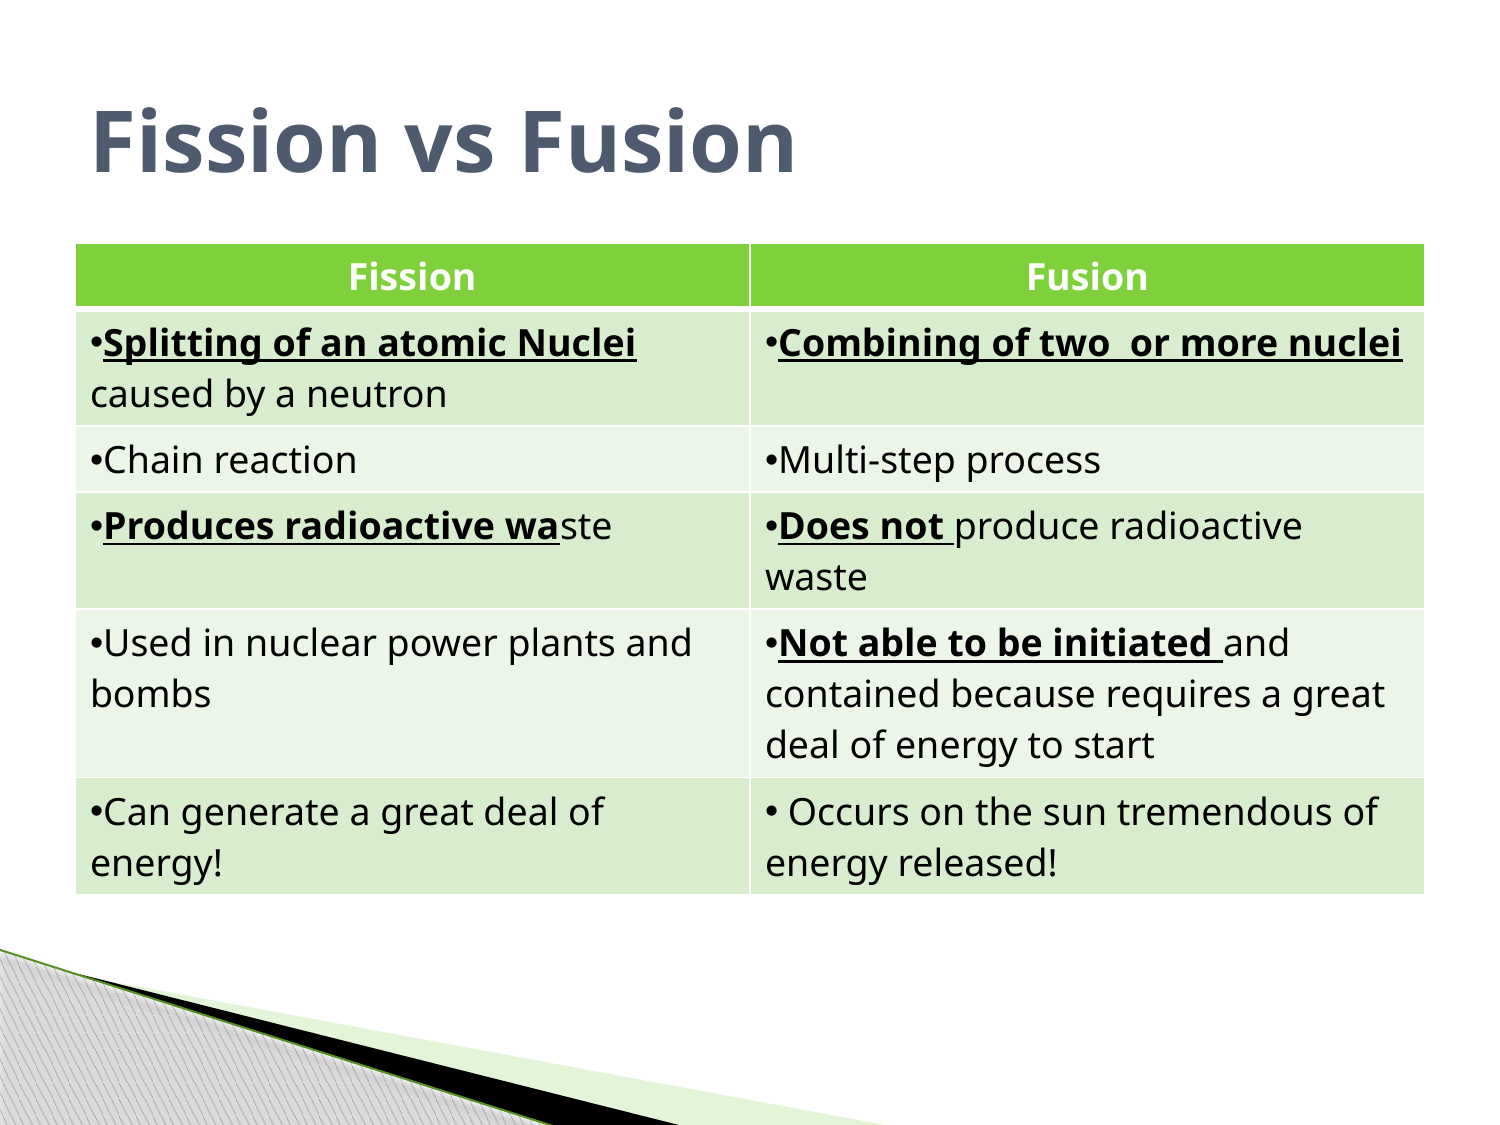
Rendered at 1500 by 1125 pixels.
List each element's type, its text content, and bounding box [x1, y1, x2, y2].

table_cell Does not produce radioactive waste [751, 493, 1424, 608]
title Fission vs Fusion [75, 45, 1425, 233]
table_cell Produces radioactive waste [76, 493, 749, 608]
table_cell Can generate a great deal of energy! [76, 778, 749, 894]
table_cell Not able to be initiated and contained because requires a great deal of energy to start [751, 610, 1424, 777]
table_cell Multi-step process [751, 427, 1424, 491]
table_cell Chain reaction [76, 427, 749, 491]
table_cell Splitting of an atomic Nuclei caused by a neutron [76, 312, 749, 425]
table_header Fusion [751, 244, 1424, 306]
table_header Fission [76, 244, 749, 306]
table_cell Used in nuclear power plants and bombs [76, 610, 749, 777]
table_cell Occurs on the sun tremendous of energy released! [751, 778, 1424, 894]
table_cell Combining of two or more nuclei [751, 312, 1424, 425]
